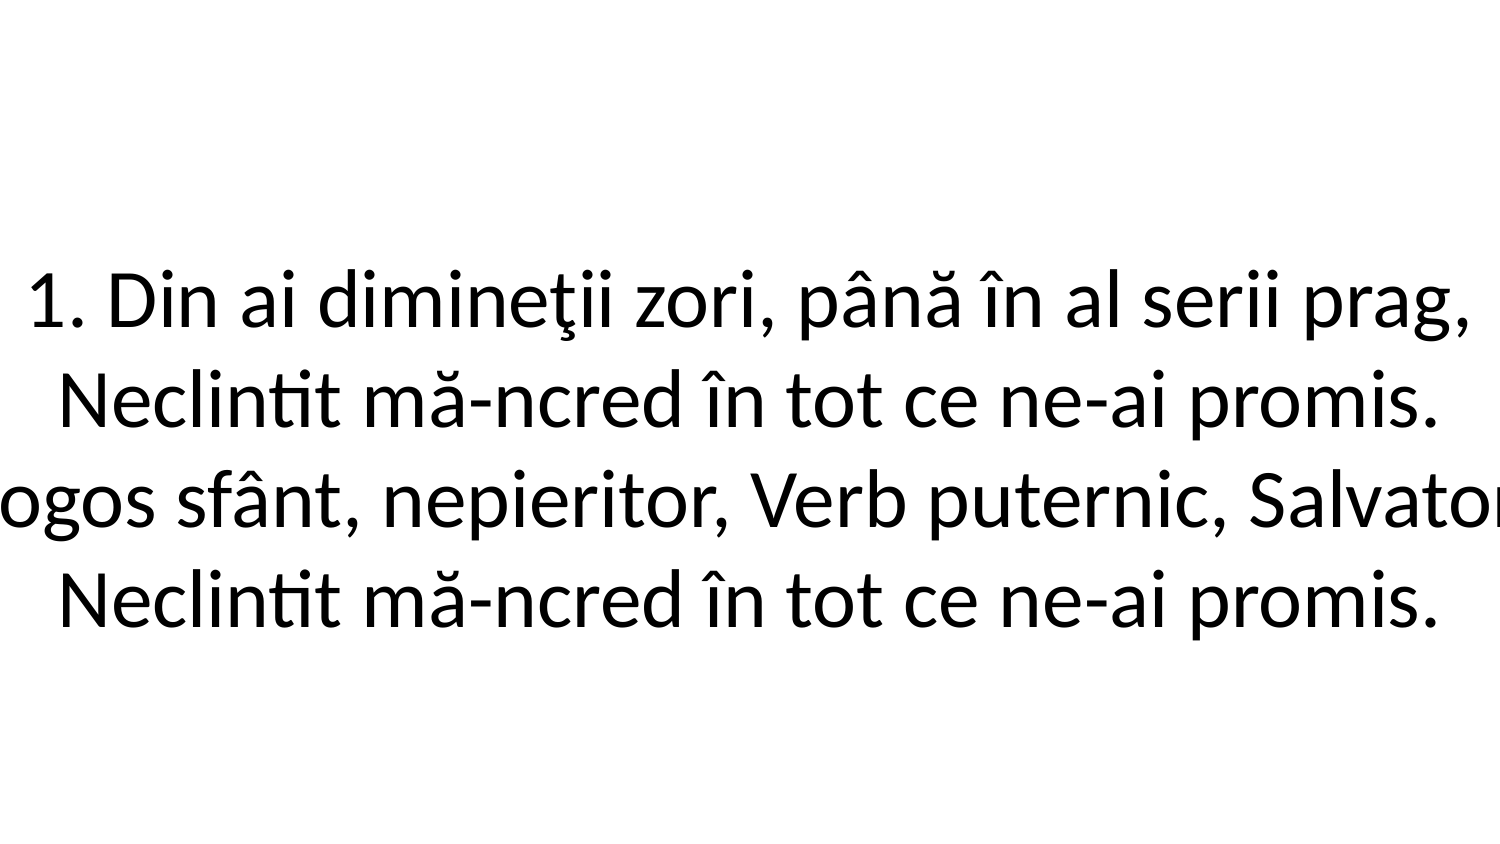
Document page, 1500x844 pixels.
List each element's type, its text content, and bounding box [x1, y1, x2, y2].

text_box 1. Din ai dimineţii zori, până în al serii prag, Neclintit mă-ncred în tot ce ne-ai promis. Logos sfânt, nepieritor, Verb puternic, Salvator, Neclintit mă-ncred în tot ce ne-ai promis. [0, 192, 1500, 652]
